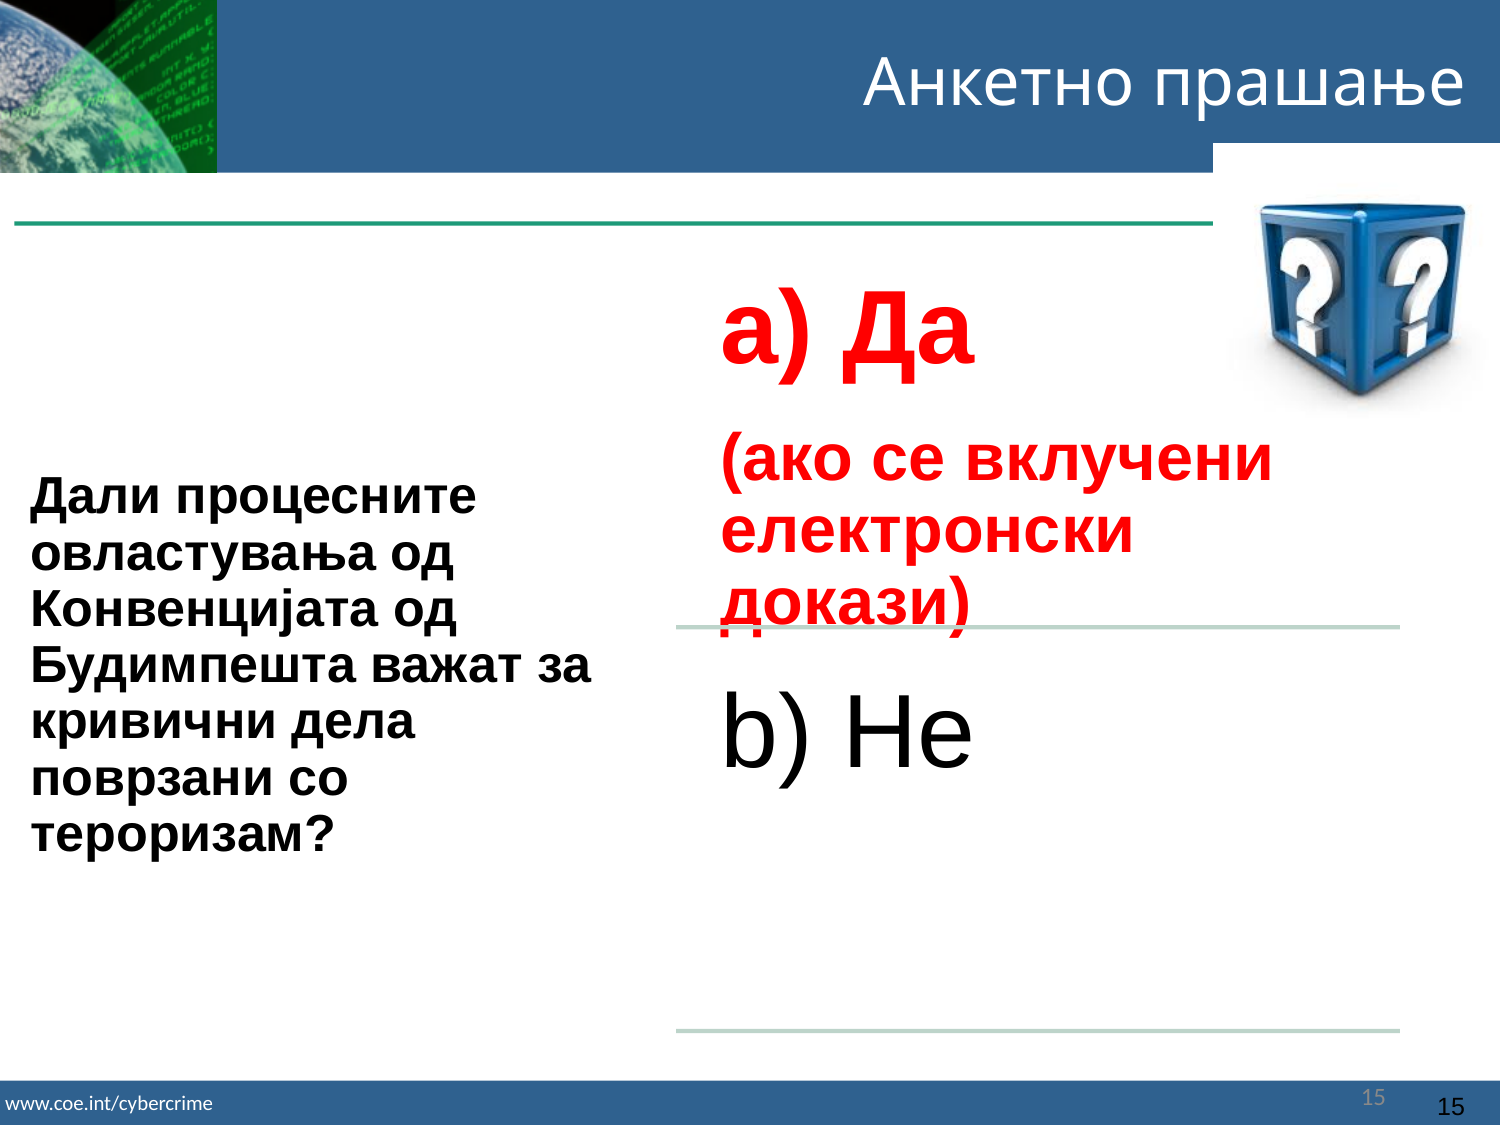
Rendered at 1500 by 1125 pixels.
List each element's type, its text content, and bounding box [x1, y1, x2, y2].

picture [0, 1, 217, 173]
slide_number 15 [1051, 1065, 1402, 1125]
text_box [14, 222, 1402, 1053]
picture [1212, 142, 1500, 434]
text_box Анкетно прашање [230, 31, 1483, 126]
text_box 15 [1399, 1069, 1480, 1125]
